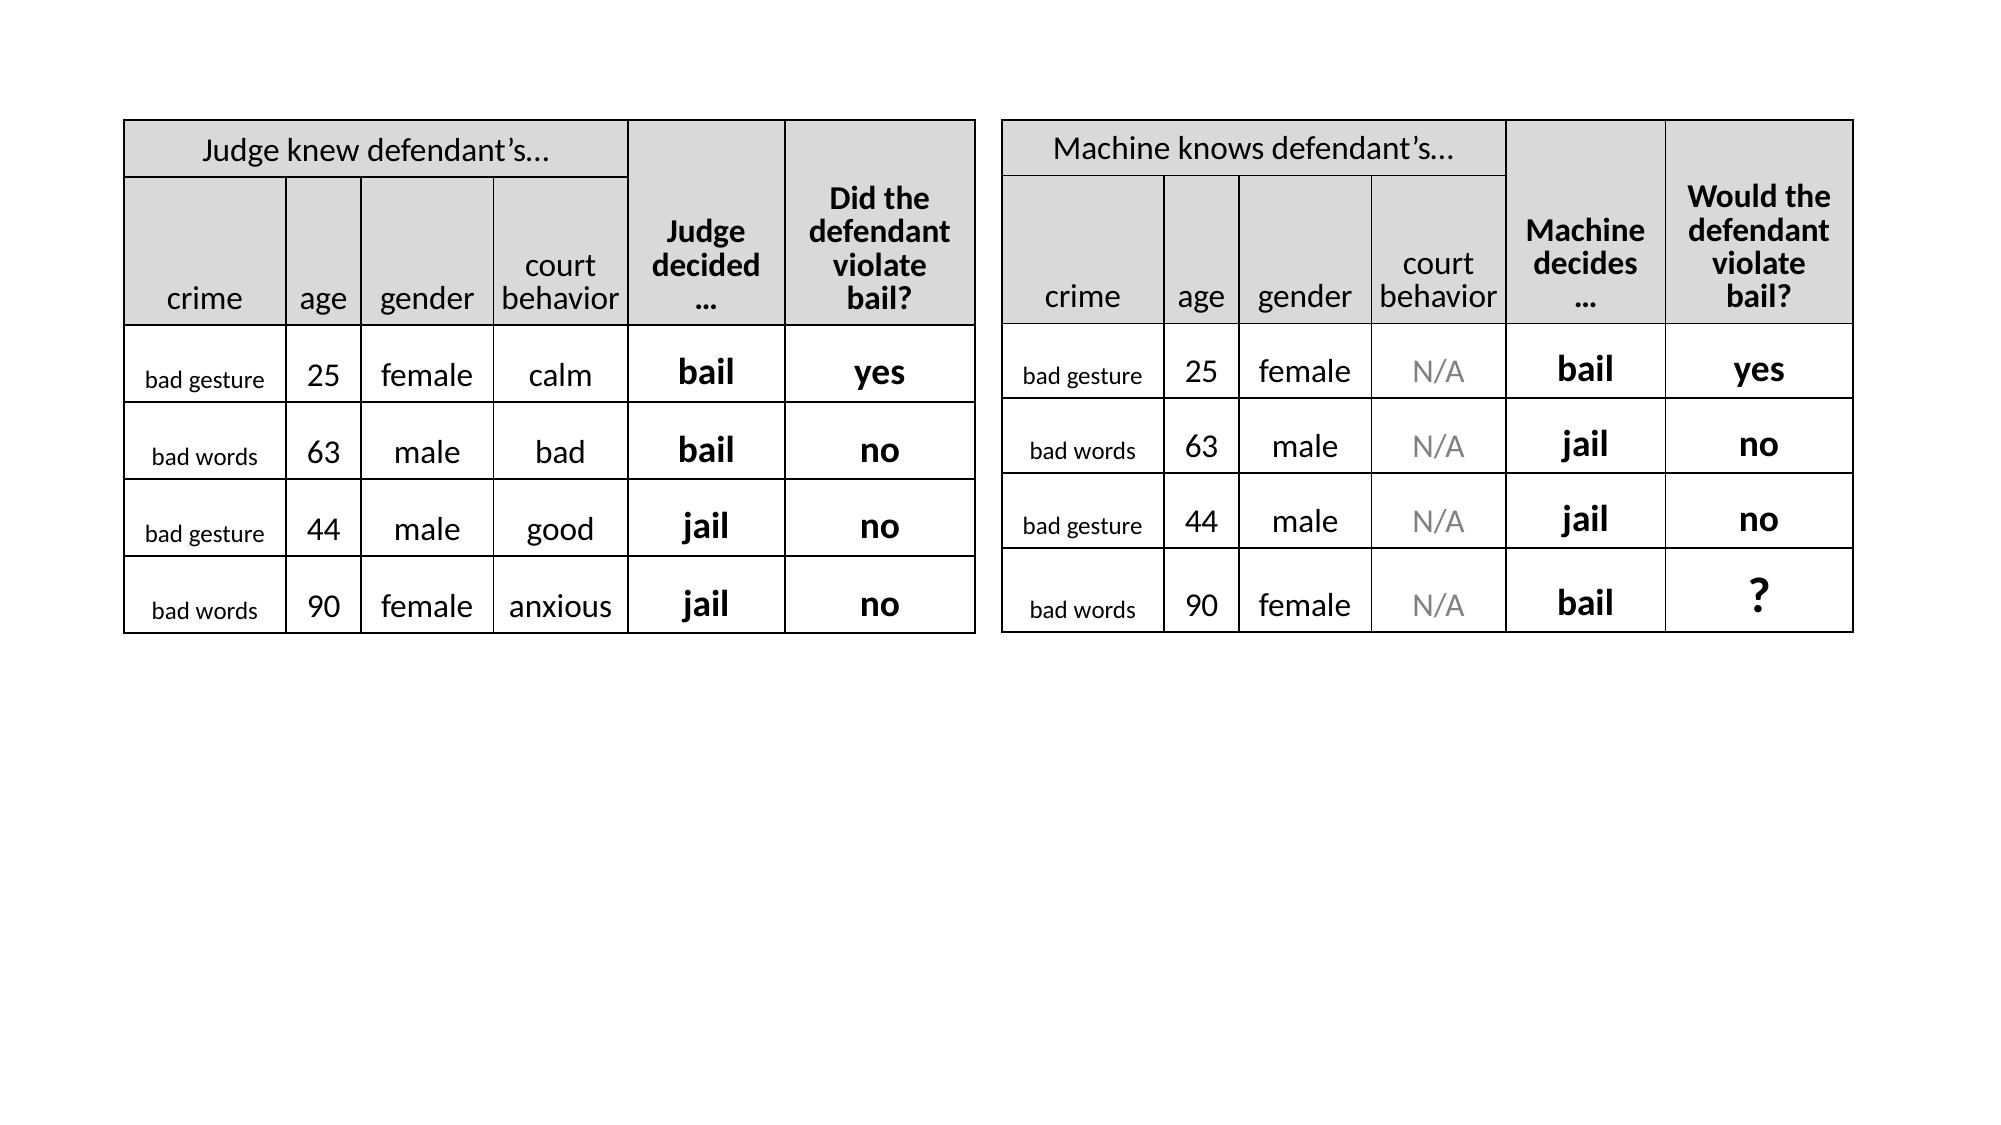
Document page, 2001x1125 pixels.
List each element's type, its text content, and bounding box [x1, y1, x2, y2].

table_cell gender [362, 178, 493, 324]
table_cell male [362, 403, 493, 478]
table_cell 25 [1165, 324, 1238, 397]
table_cell no [786, 480, 974, 555]
table_cell bail [1507, 549, 1665, 631]
table_cell N/A [1372, 399, 1505, 472]
table_cell no [786, 403, 974, 478]
table_cell male [1240, 474, 1371, 547]
table_cell no [1666, 399, 1852, 472]
table_cell good [494, 480, 627, 555]
table_cell bad gesture [1003, 474, 1163, 547]
table_cell age [1165, 176, 1238, 323]
table_cell bad words [1003, 399, 1163, 472]
table_cell female [1240, 549, 1371, 631]
table_cell 63 [287, 403, 360, 478]
table_cell 25 [287, 326, 360, 401]
table_cell 63 [1165, 399, 1238, 472]
table_cell bad words [1003, 549, 1163, 631]
table_cell bad gesture [125, 480, 285, 555]
table_cell yes [786, 326, 974, 401]
table_cell jail [629, 557, 784, 632]
table_cell no [1666, 474, 1852, 547]
table_cell bad words [125, 403, 285, 478]
table_cell bad gesture [1003, 324, 1163, 397]
table_cell no [786, 557, 974, 632]
table_cell N/A [1372, 324, 1505, 397]
table_cell calm [494, 326, 627, 401]
table_cell female [362, 557, 493, 632]
table_cell anxious [494, 557, 627, 632]
table_cell yes [1666, 324, 1852, 397]
table_cell 44 [287, 480, 360, 555]
table_cell jail [629, 480, 784, 555]
table_cell male [1240, 399, 1371, 472]
table_cell ? [1666, 549, 1852, 631]
table_cell bad gesture [125, 326, 285, 401]
table_cell female [362, 326, 493, 401]
table_cell bad [494, 403, 627, 478]
table_cell gender [1240, 176, 1371, 323]
table_cell jail [1507, 399, 1665, 472]
table_cell N/A [1372, 474, 1505, 547]
table_cell bail [1507, 324, 1665, 397]
table_cell bail [629, 326, 784, 401]
table_cell bail [629, 403, 784, 478]
table_cell crime [125, 178, 285, 324]
table_header Machine decides … [1507, 121, 1665, 323]
table_header Did the defendant violate bail? [786, 121, 974, 324]
table_header Judge knew defendant’s… [125, 121, 627, 176]
table_cell 44 [1165, 474, 1238, 547]
table_cell female [1240, 324, 1371, 397]
table_cell 90 [287, 557, 360, 632]
table_header Would the defendant violate bail? [1666, 121, 1852, 323]
table_header Judge decided… [629, 121, 784, 324]
table_cell court behavior [1372, 176, 1505, 323]
table_cell 90 [1165, 549, 1238, 631]
table_header Machine knows defendant’s… [1003, 121, 1505, 175]
table_cell court behavior [494, 178, 627, 324]
table_cell crime [1003, 176, 1163, 323]
table_cell bad words [125, 557, 285, 632]
table_cell N/A [1372, 549, 1505, 631]
table_cell jail [1507, 474, 1665, 547]
table_cell male [362, 480, 493, 555]
table_cell age [287, 178, 360, 324]
